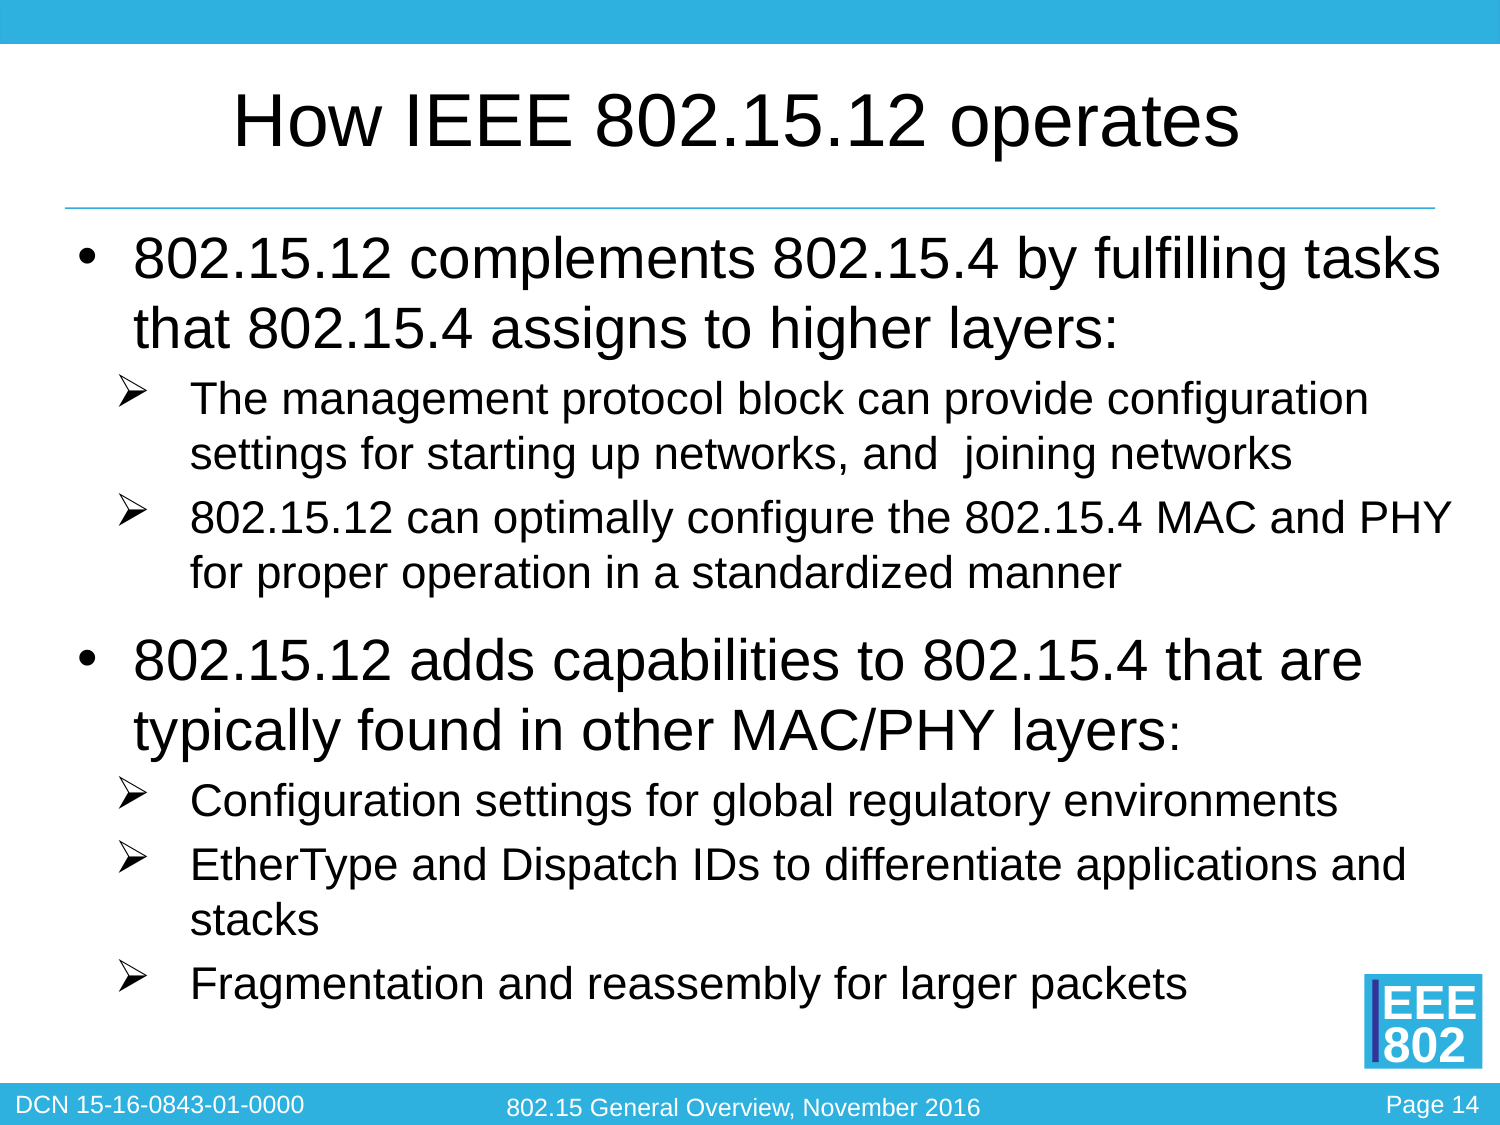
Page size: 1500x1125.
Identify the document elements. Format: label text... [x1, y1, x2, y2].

title How IEEE 802.15.12 operates [99, 28, 1375, 204]
list 802.15.12 complements 802.15.4 by fulfilling tasks that 802.15.4 assigns to higher layers: The management protocol block can provide configuration settings for starting up networks, and joining networks 802.15.12 can optimally configure the 802.15.4 MAC and PHY for proper operation in a standardized manner 802.15.12 adds capabilities to 802.15.4 that are typically found in other MAC/PHY layers: Configuration settings for global regulatory environments EtherType and Dispatch IDs to differentiate applications and stacks Fragmentation and reassembly for larger packets [62, 212, 1488, 1041]
